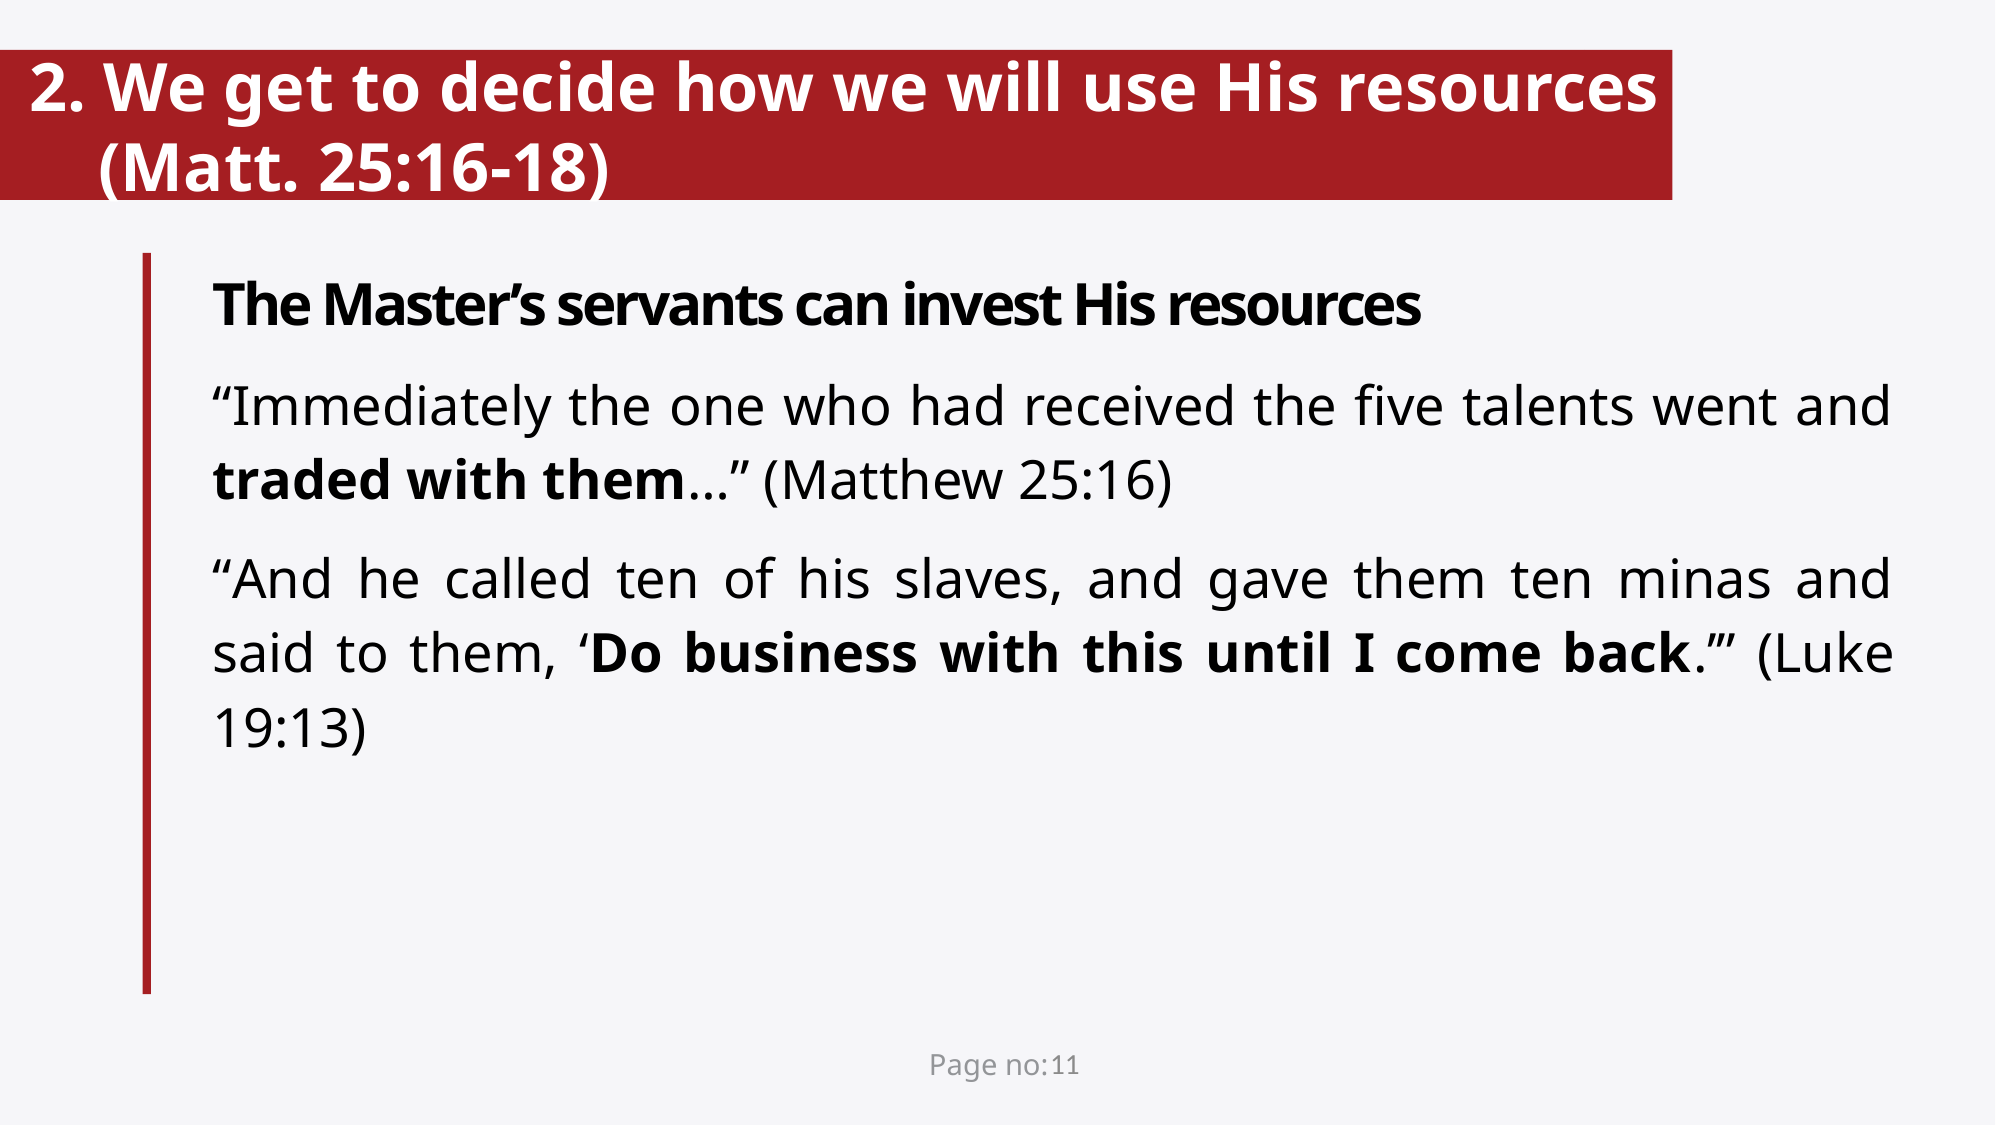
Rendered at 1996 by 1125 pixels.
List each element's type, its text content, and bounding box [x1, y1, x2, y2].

text_box [1583, 188, 1675, 202]
text_box [1583, 48, 1675, 62]
title 2. We get to decide how we will use His resources (Matt. 25:16-18) [14, 62, 1810, 188]
subtitle The Master’s servants can invest His resources “Immediately the one who had received the five talents went and traded with them…” (Matthew 25:16) “And he called ten of his slaves, and gave them ten minas and said to them, ‘Do business with this until I come back.’” (Luke 19:13) [197, 249, 1910, 1000]
